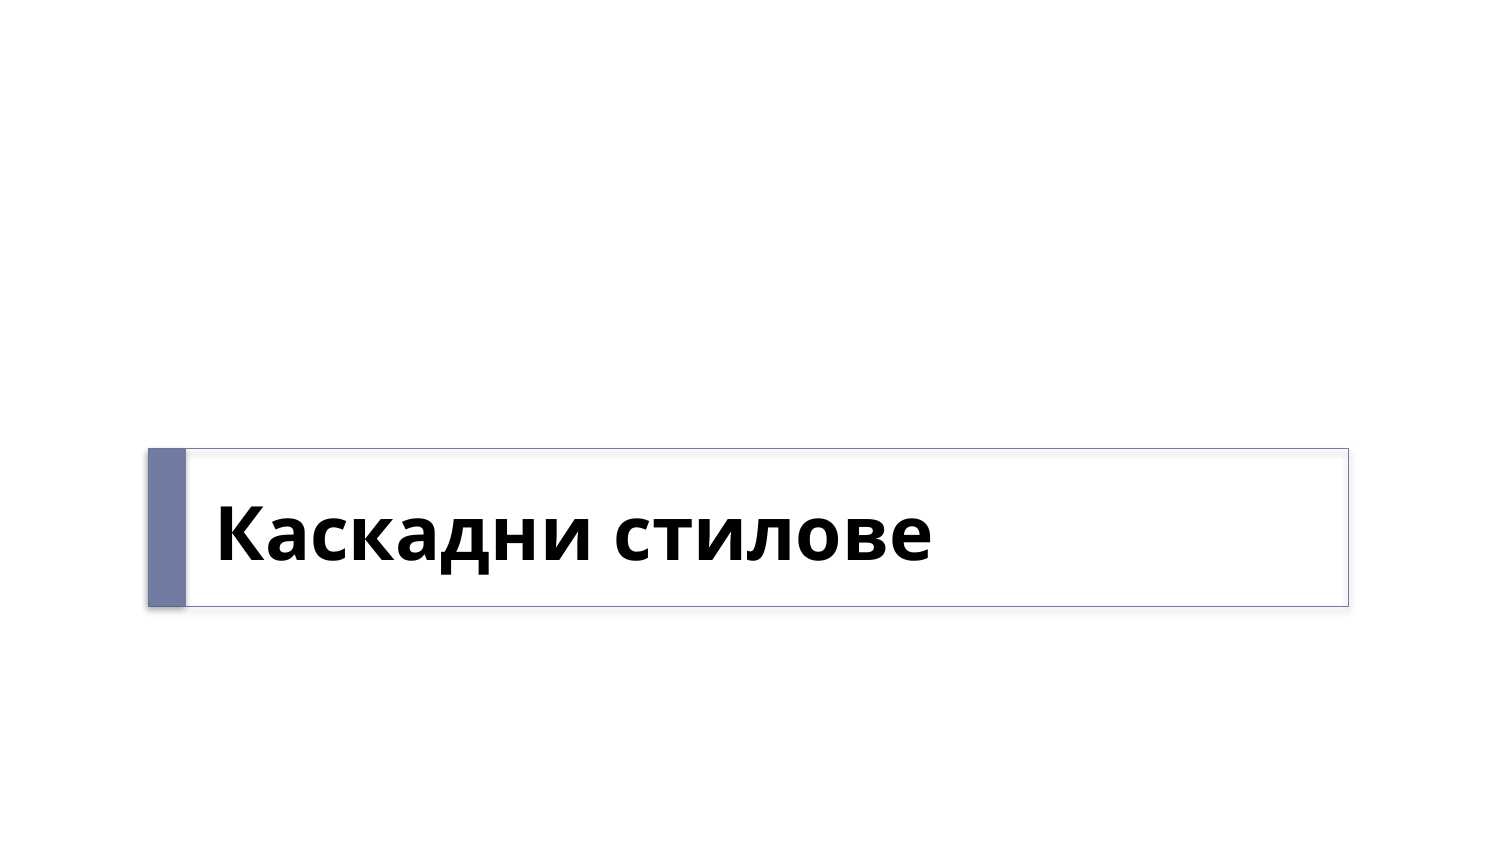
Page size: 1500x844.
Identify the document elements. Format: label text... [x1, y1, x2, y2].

title Каскадни стилове [200, 478, 1325, 600]
